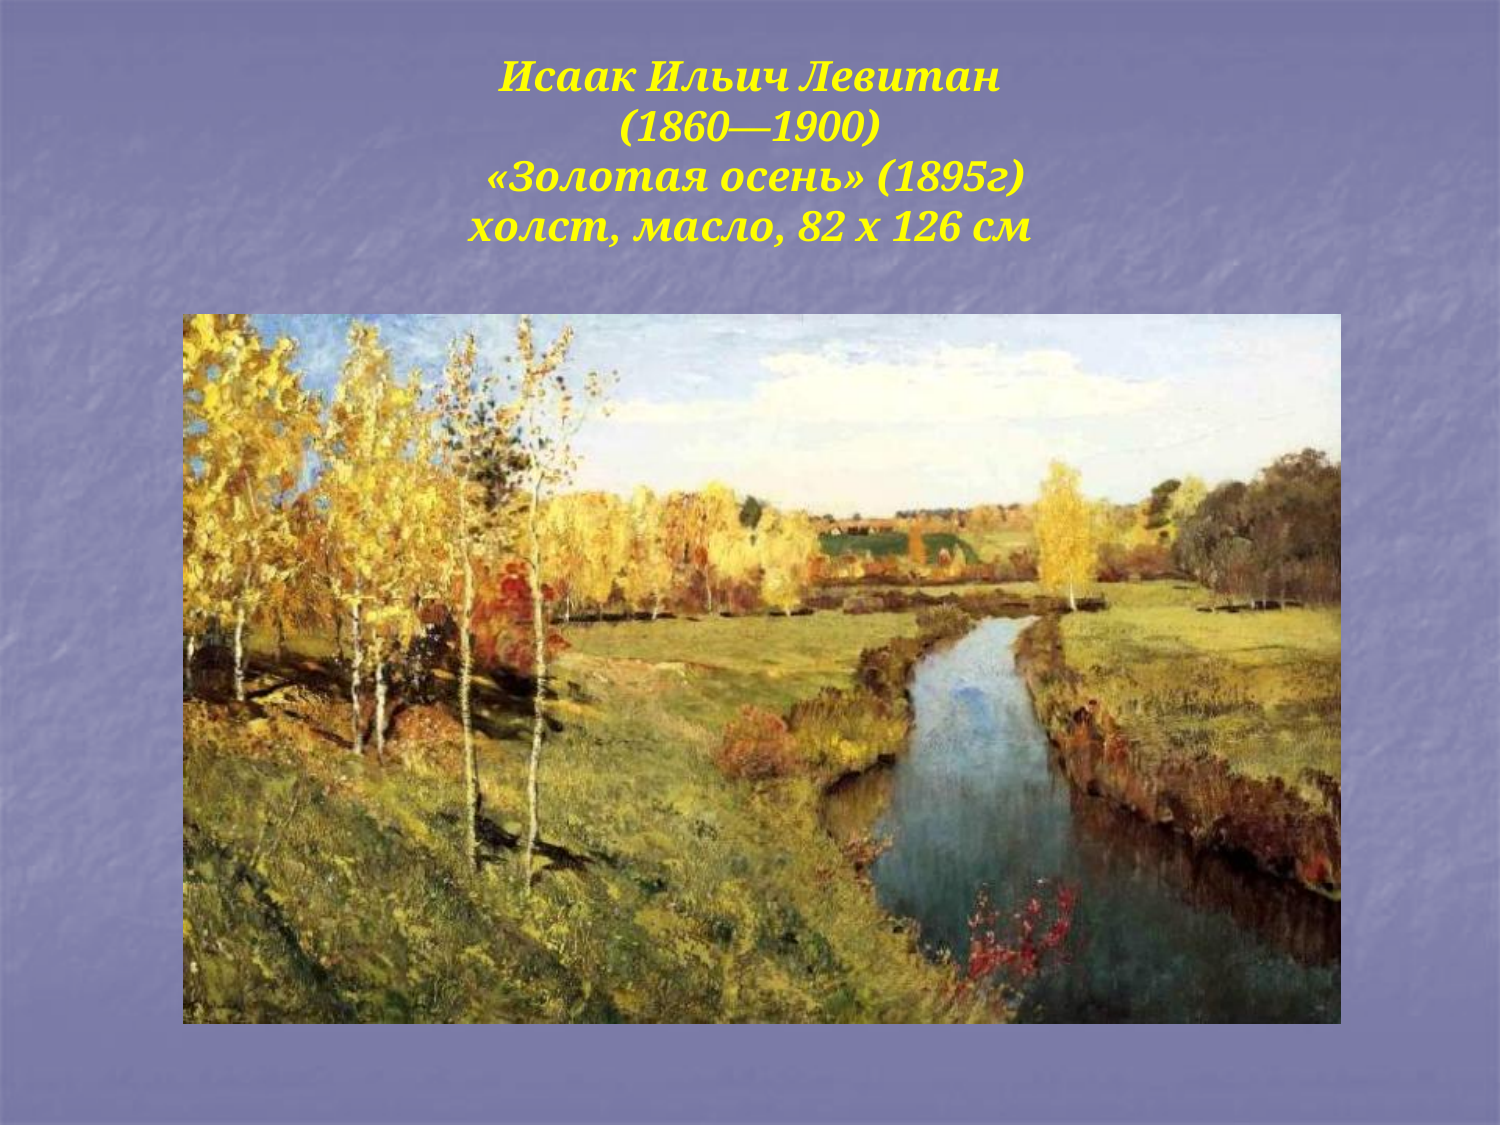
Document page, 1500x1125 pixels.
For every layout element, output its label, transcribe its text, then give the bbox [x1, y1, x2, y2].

title Исаак Ильич Левитан (1860—1900) «Золотая осень» (1895г) холст, масло, 82 x 126 см [75, 62, 1425, 288]
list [182, 314, 1341, 1024]
